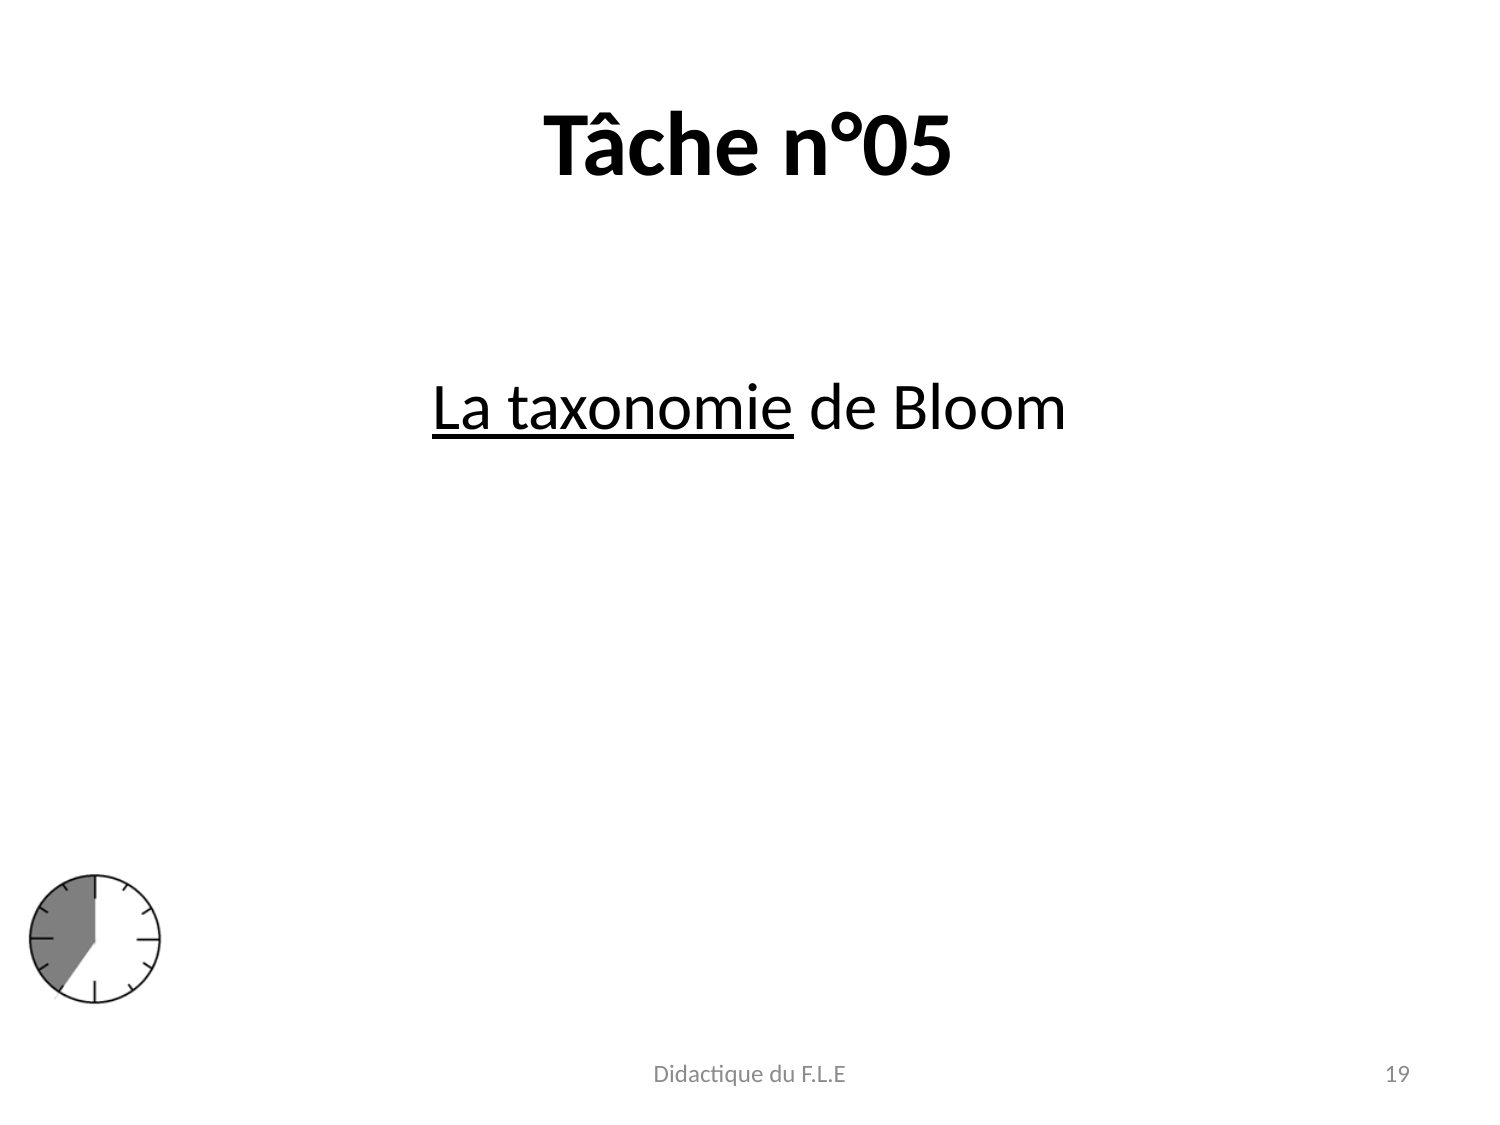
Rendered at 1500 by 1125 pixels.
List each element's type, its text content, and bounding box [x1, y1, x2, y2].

list La taxonomie de Bloom [75, 262, 1425, 1005]
title Tâche n°05 [75, 45, 1425, 233]
slide_number 19 [1074, 1042, 1425, 1103]
picture [23, 866, 169, 1013]
footer Didactique du F.L.E [512, 1042, 988, 1103]
